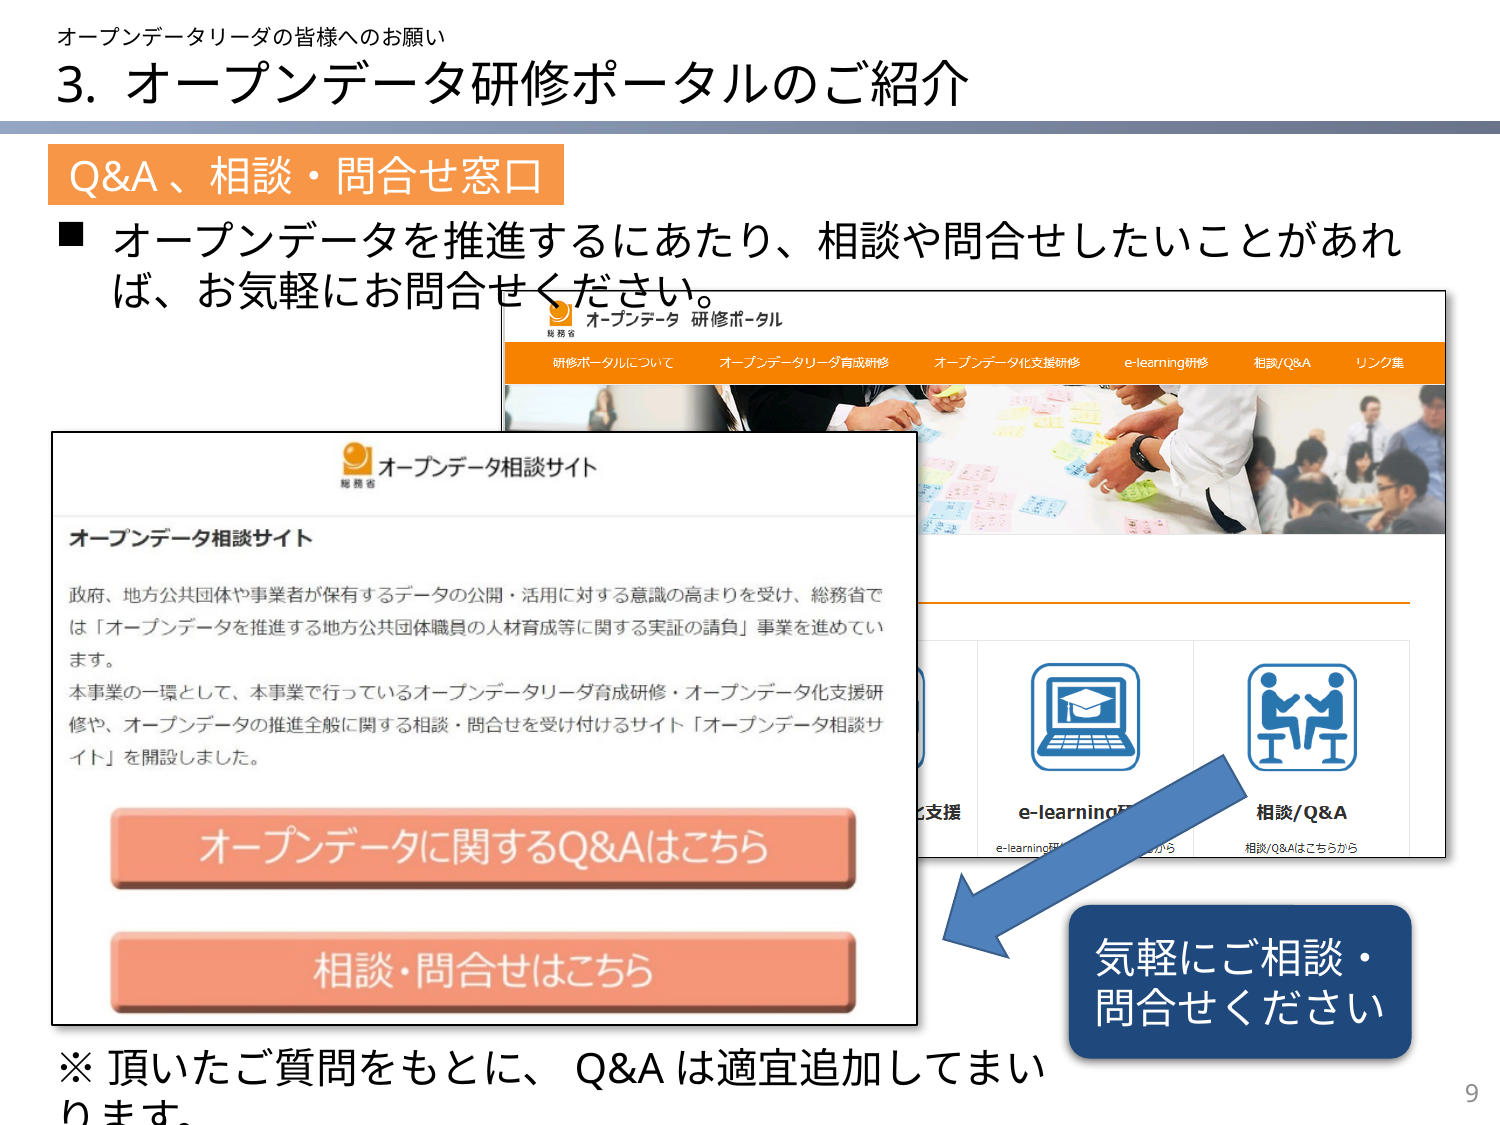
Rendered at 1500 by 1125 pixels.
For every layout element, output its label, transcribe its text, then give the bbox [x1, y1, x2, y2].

picture [53, 290, 1446, 1025]
slide_number 9 [1411, 1070, 1495, 1118]
text_box Q&A、相談・問合せ窓口 [48, 144, 564, 205]
title 3. オープンデータ研修ポータルのご紹介 [41, 58, 1471, 122]
text_box ※頂いたご質問をもとに、Q&Aは適宜追加してまいります。 [40, 1034, 1093, 1125]
text_box [942, 858, 1139, 959]
text_box オープンデータリーダの皆様へのお願い [41, 19, 1471, 58]
text_box オープンデータを推進するにあたり、相談や問合せしたいことがあれば、お気軽にお問合せください。 [40, 207, 1424, 323]
text_box 気軽にご相談・ 問合せください [1068, 904, 1412, 1059]
